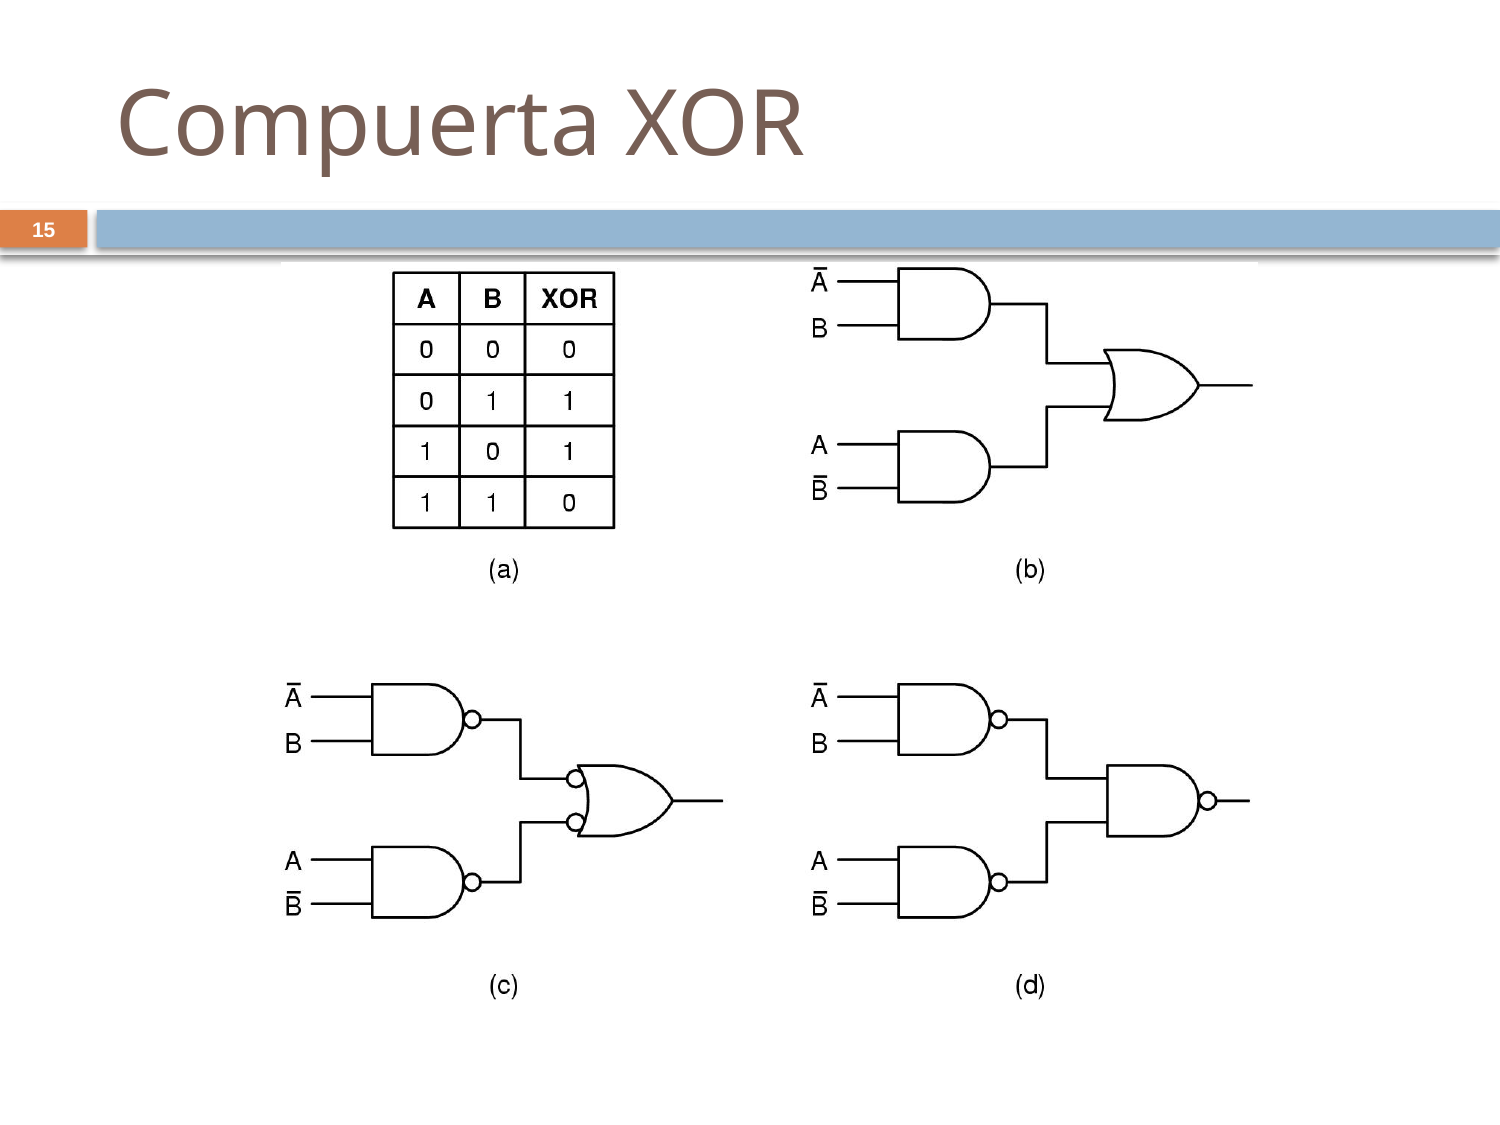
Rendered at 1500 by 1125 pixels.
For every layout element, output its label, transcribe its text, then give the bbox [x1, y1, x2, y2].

slide_number 15 [0, 208, 88, 249]
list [280, 262, 1258, 1001]
title Compuerta XOR [100, 37, 1438, 200]
